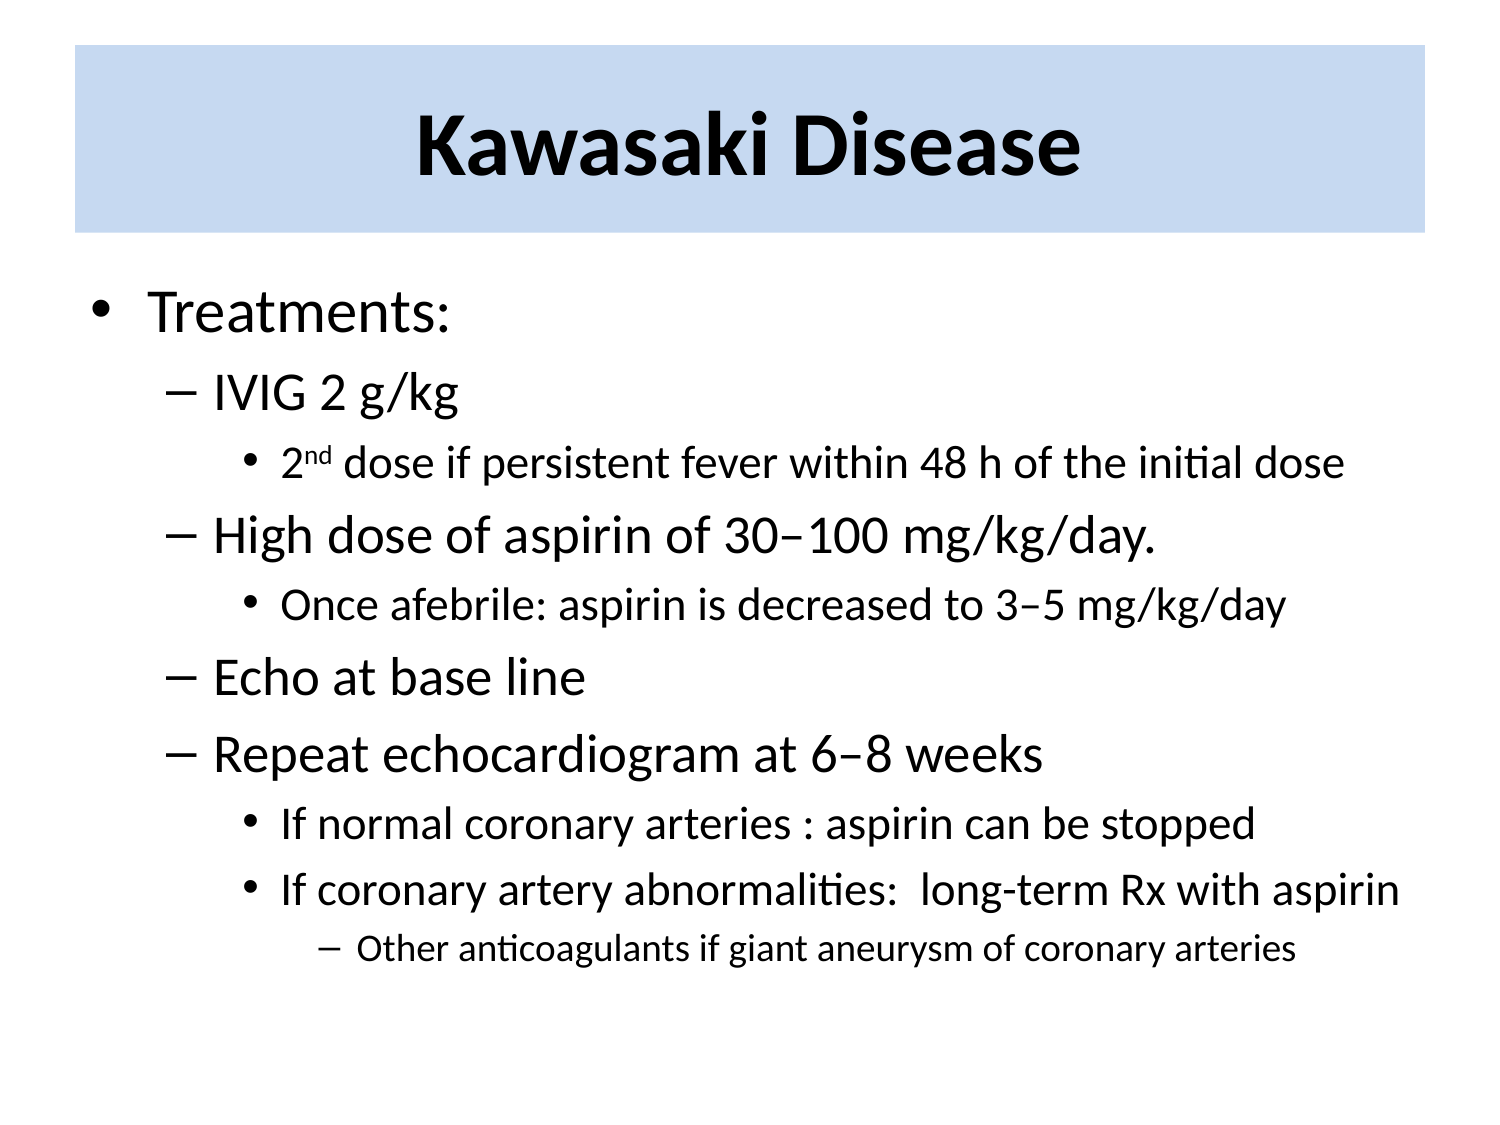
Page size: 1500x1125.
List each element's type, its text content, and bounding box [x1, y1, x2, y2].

list Treatments: IVIG 2 g/kg 2nd dose if persistent fever within 48 h of the initial dose High dose of aspirin of 30–100 mg/kg/day. Once afebrile: aspirin is decreased to 3–5 mg/kg/day Echo at base line Repeat echocardiogram at 6–8 weeks If normal coronary arteries : aspirin can be stopped If coronary artery abnormalities: long-term Rx with aspirin Other anticoagulants if giant aneurysm of coronary arteries [75, 262, 1425, 1005]
title Kawasaki Disease [75, 45, 1425, 233]
